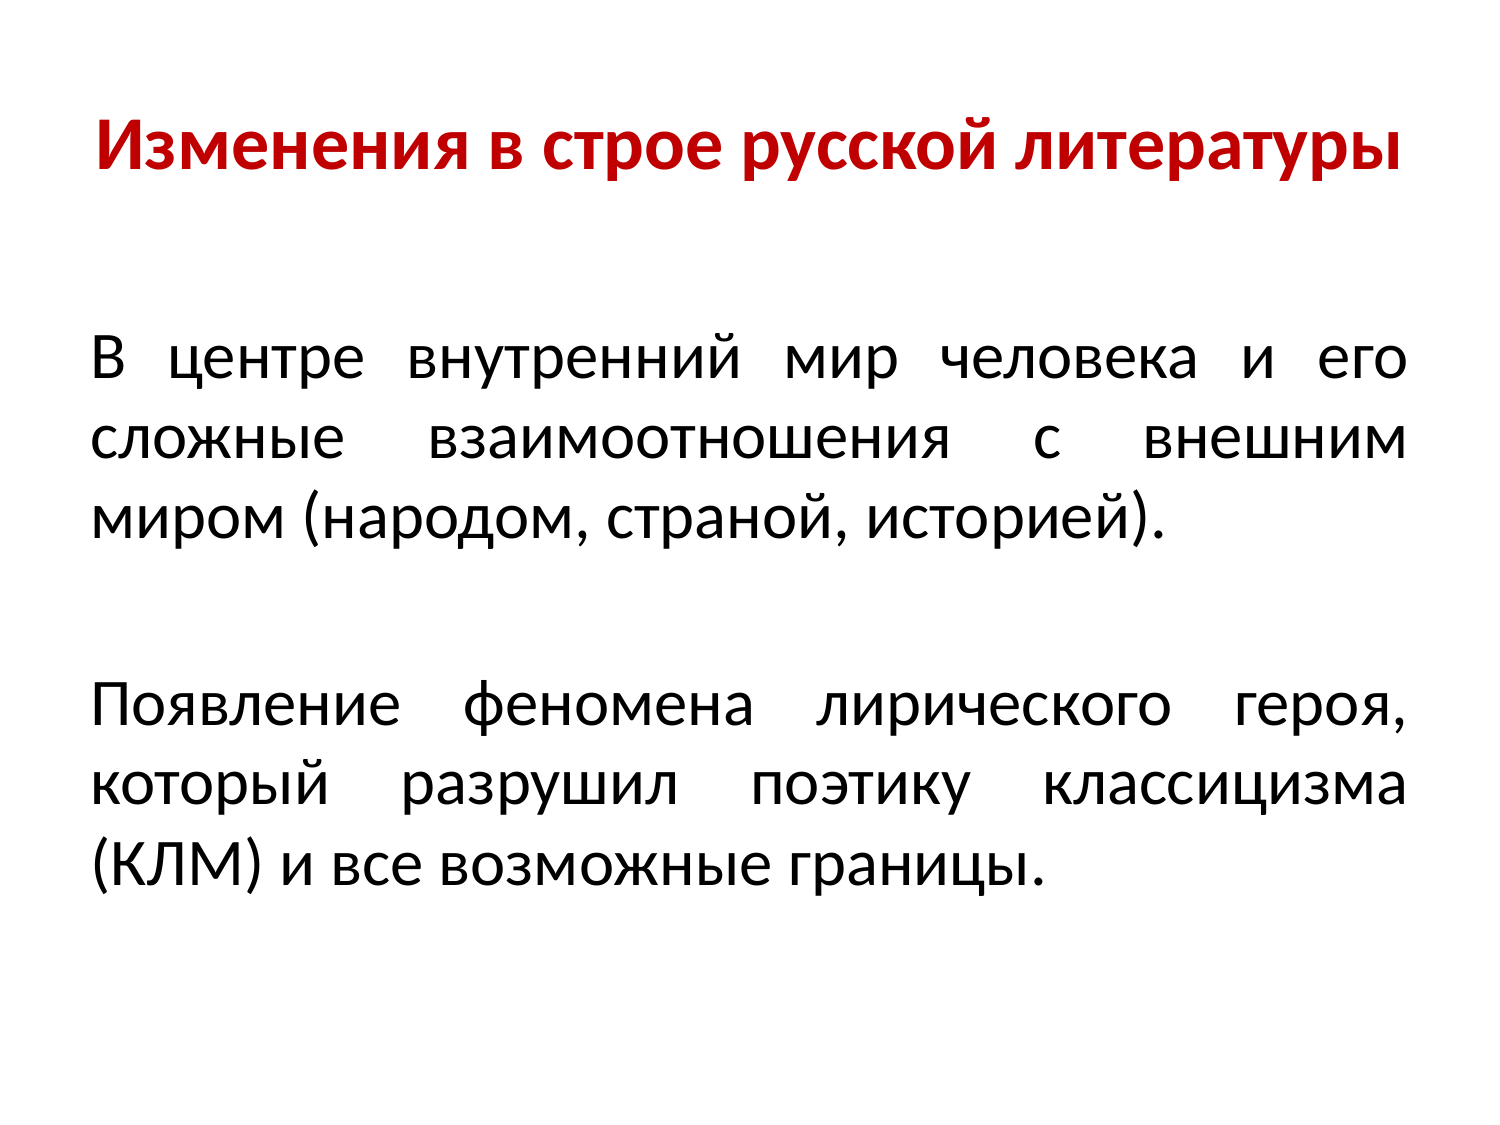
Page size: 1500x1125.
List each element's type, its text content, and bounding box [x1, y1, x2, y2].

title Изменения в строе русской литературы [75, 45, 1425, 233]
list В центре внутренний мир человека и его сложные взаимоотношения с внешним миром (народом, страной, историей). Появление феномена лирического героя, который разрушил поэтику классицизма (КЛМ) и все возможные границы. [75, 304, 1425, 1047]
